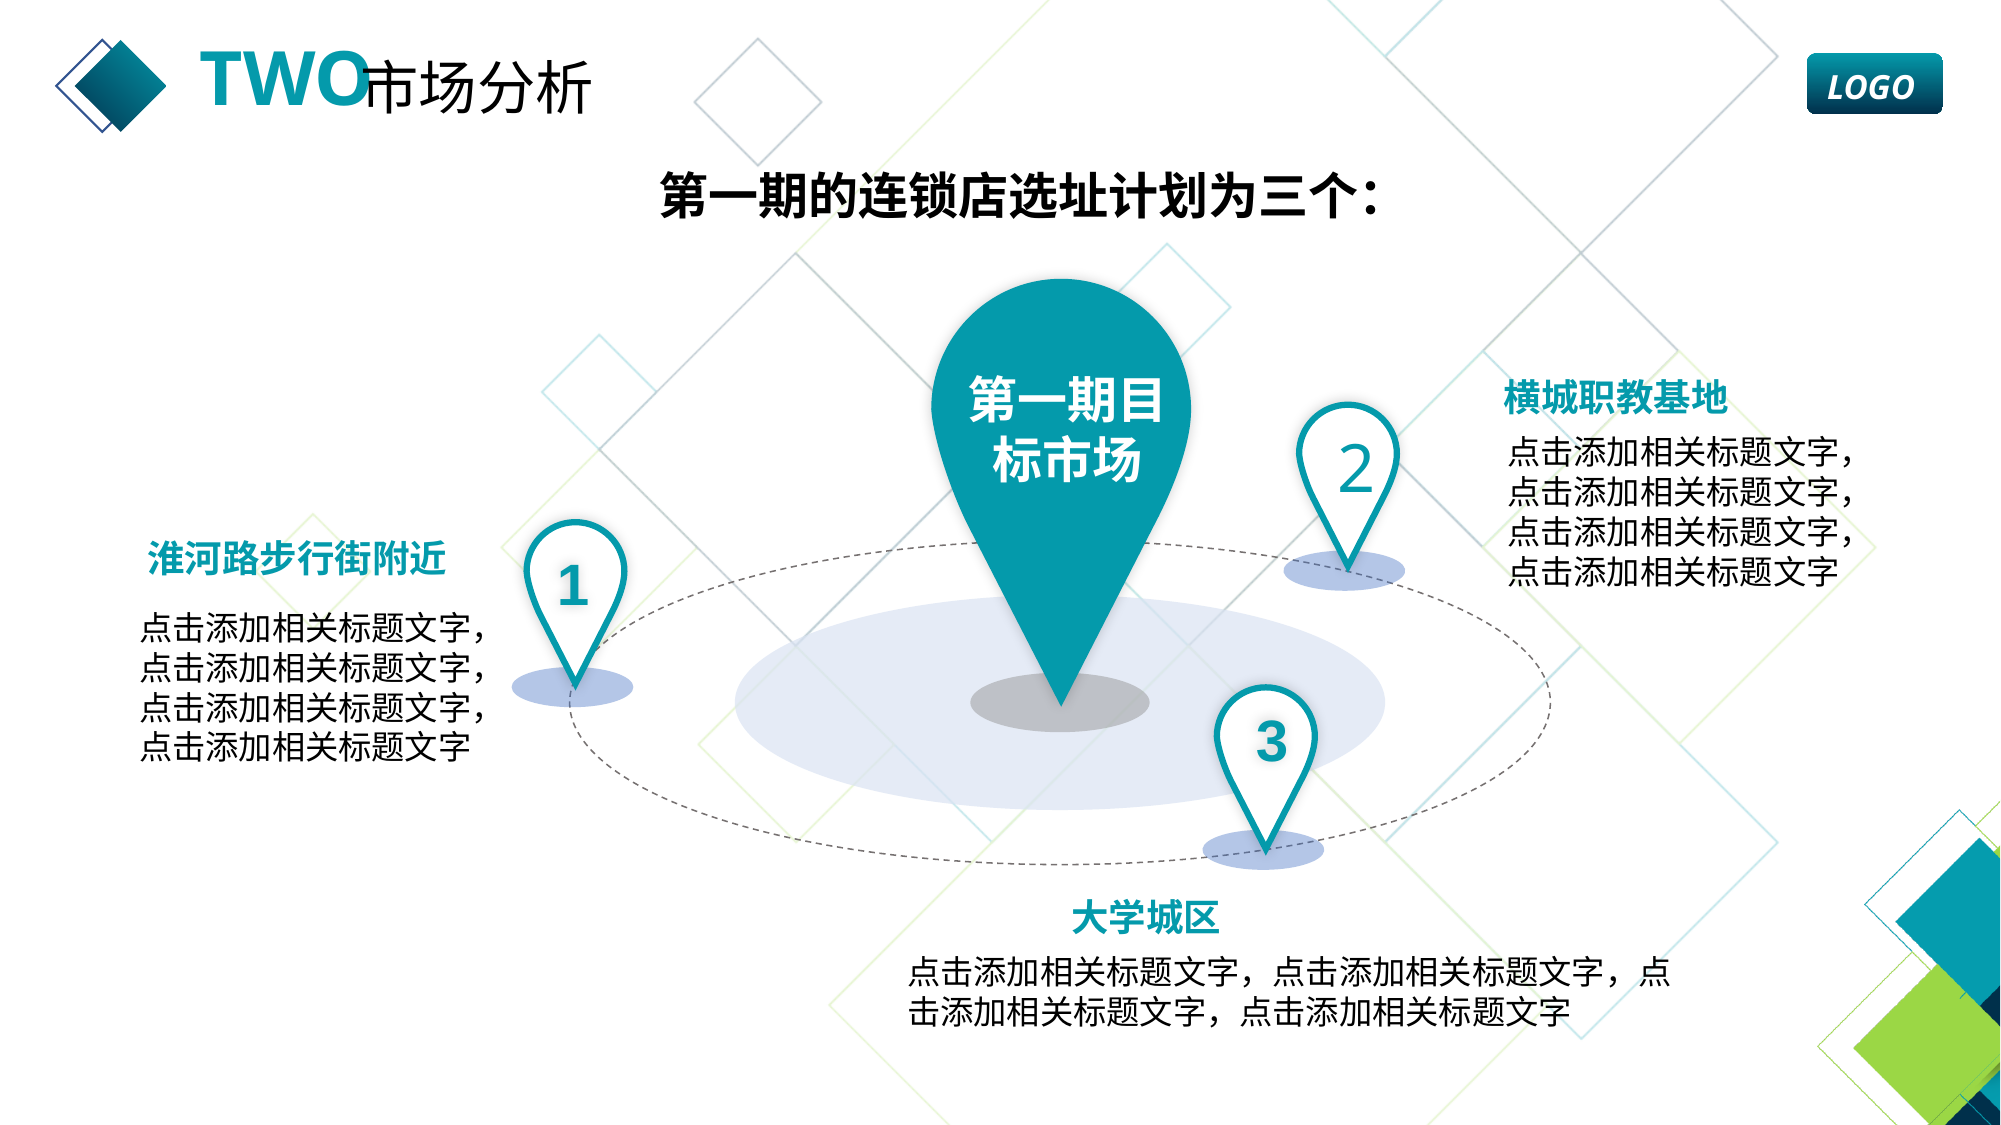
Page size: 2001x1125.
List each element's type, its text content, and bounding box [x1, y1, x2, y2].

text_box 大学城区 [1056, 886, 1236, 947]
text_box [1299, 404, 1397, 567]
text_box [184, 23, 976, 130]
picture [1798, 691, 2001, 1125]
text_box [734, 596, 1386, 811]
text_box 第一期目标市场 [934, 361, 1201, 496]
text_box [1122, 543, 1551, 841]
text_box 点击添加相关标题文字，点击添加相关标题文字，点击添加相关标题文字，点击添加相关标题文字 [892, 943, 1709, 1039]
text_box [958, 496, 1165, 700]
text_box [1216, 687, 1315, 849]
text_box [511, 674, 634, 708]
text_box [569, 543, 1216, 865]
text_box [1202, 837, 1325, 870]
text_box 淮河路步行街附近 [132, 527, 463, 587]
text_box [943, 281, 1179, 361]
text_box 点击添加相关标题文字，点击添加相关标题文字，点击添加相关标题文字，点击添加相关标题文字 [1492, 424, 1897, 599]
text_box 第一期的连锁店选址计划为三个： [315, 157, 1751, 232]
text_box [1283, 557, 1406, 591]
text_box 横城职教基地 [1489, 367, 1744, 427]
text_box 点击添加相关标题文字，点击添加相关标题文字，点击添加相关标题文字，点击添加相关标题文字 [124, 599, 494, 774]
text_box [526, 522, 625, 684]
text_box [970, 673, 1150, 733]
